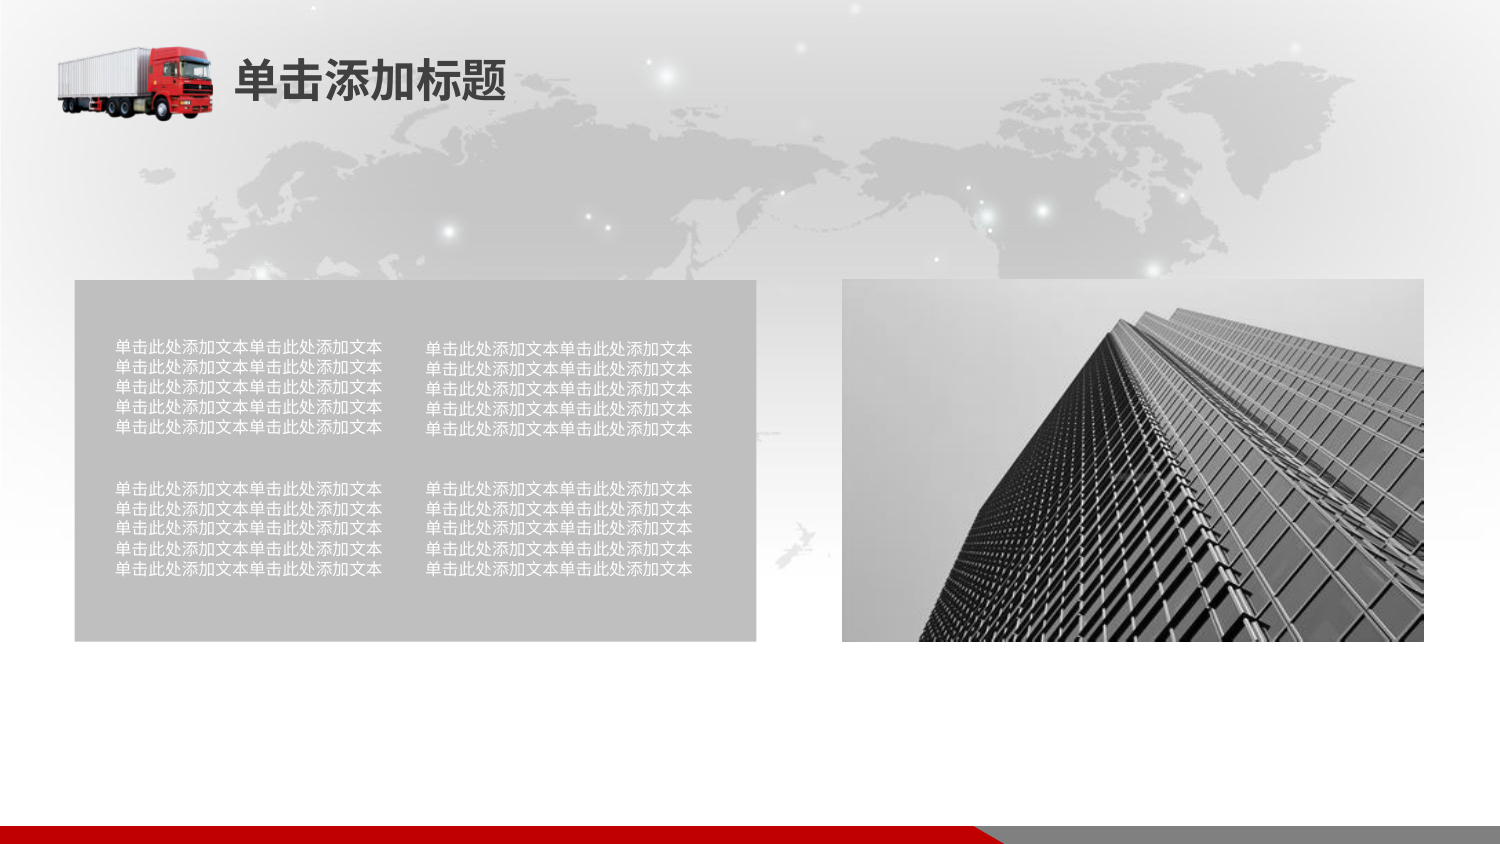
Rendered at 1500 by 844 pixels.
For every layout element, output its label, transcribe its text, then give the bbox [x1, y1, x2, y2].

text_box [74, 279, 774, 642]
picture [0, 0, 1500, 642]
title 单击添加标题 [218, 44, 916, 115]
